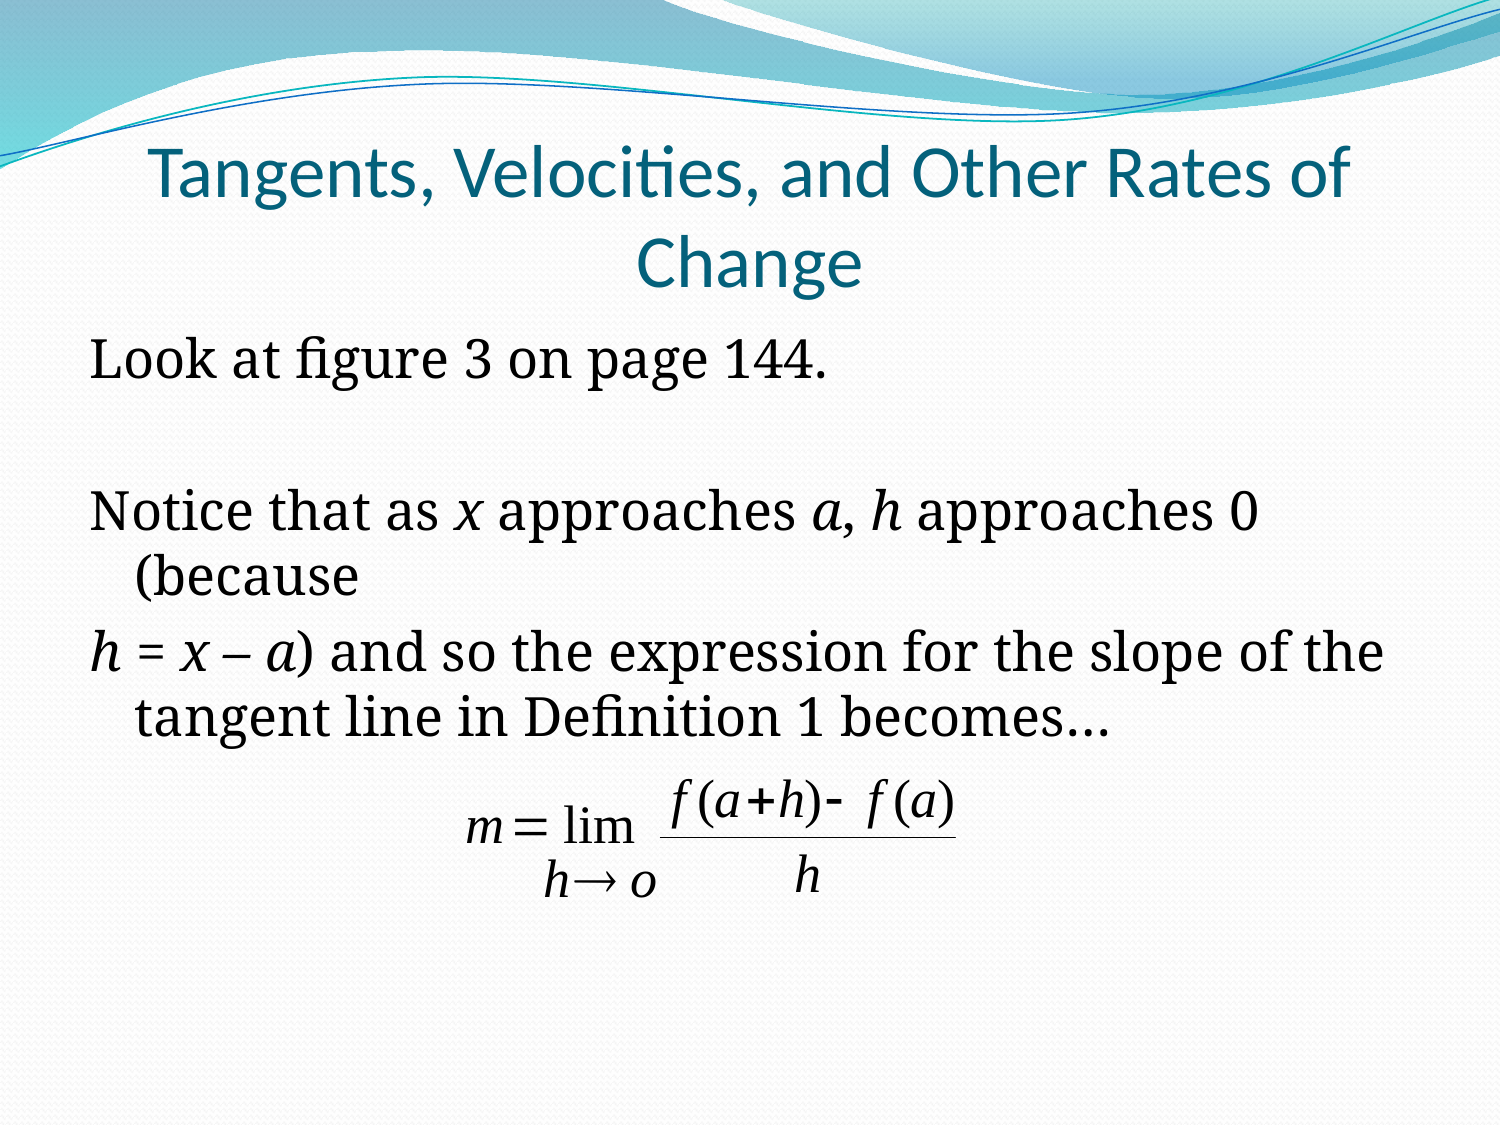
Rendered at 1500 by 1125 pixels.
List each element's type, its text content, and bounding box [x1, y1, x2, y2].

title Tangents, Velocities, and Other Rates of Change [75, 115, 1425, 303]
list Look at figure 3 on page 144. Notice that as x approaches a, h approaches 0 (because h = x – a) and so the expression for the slope of the tangent line in Definition 1 becomes… [75, 317, 1425, 1038]
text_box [462, 774, 961, 905]
